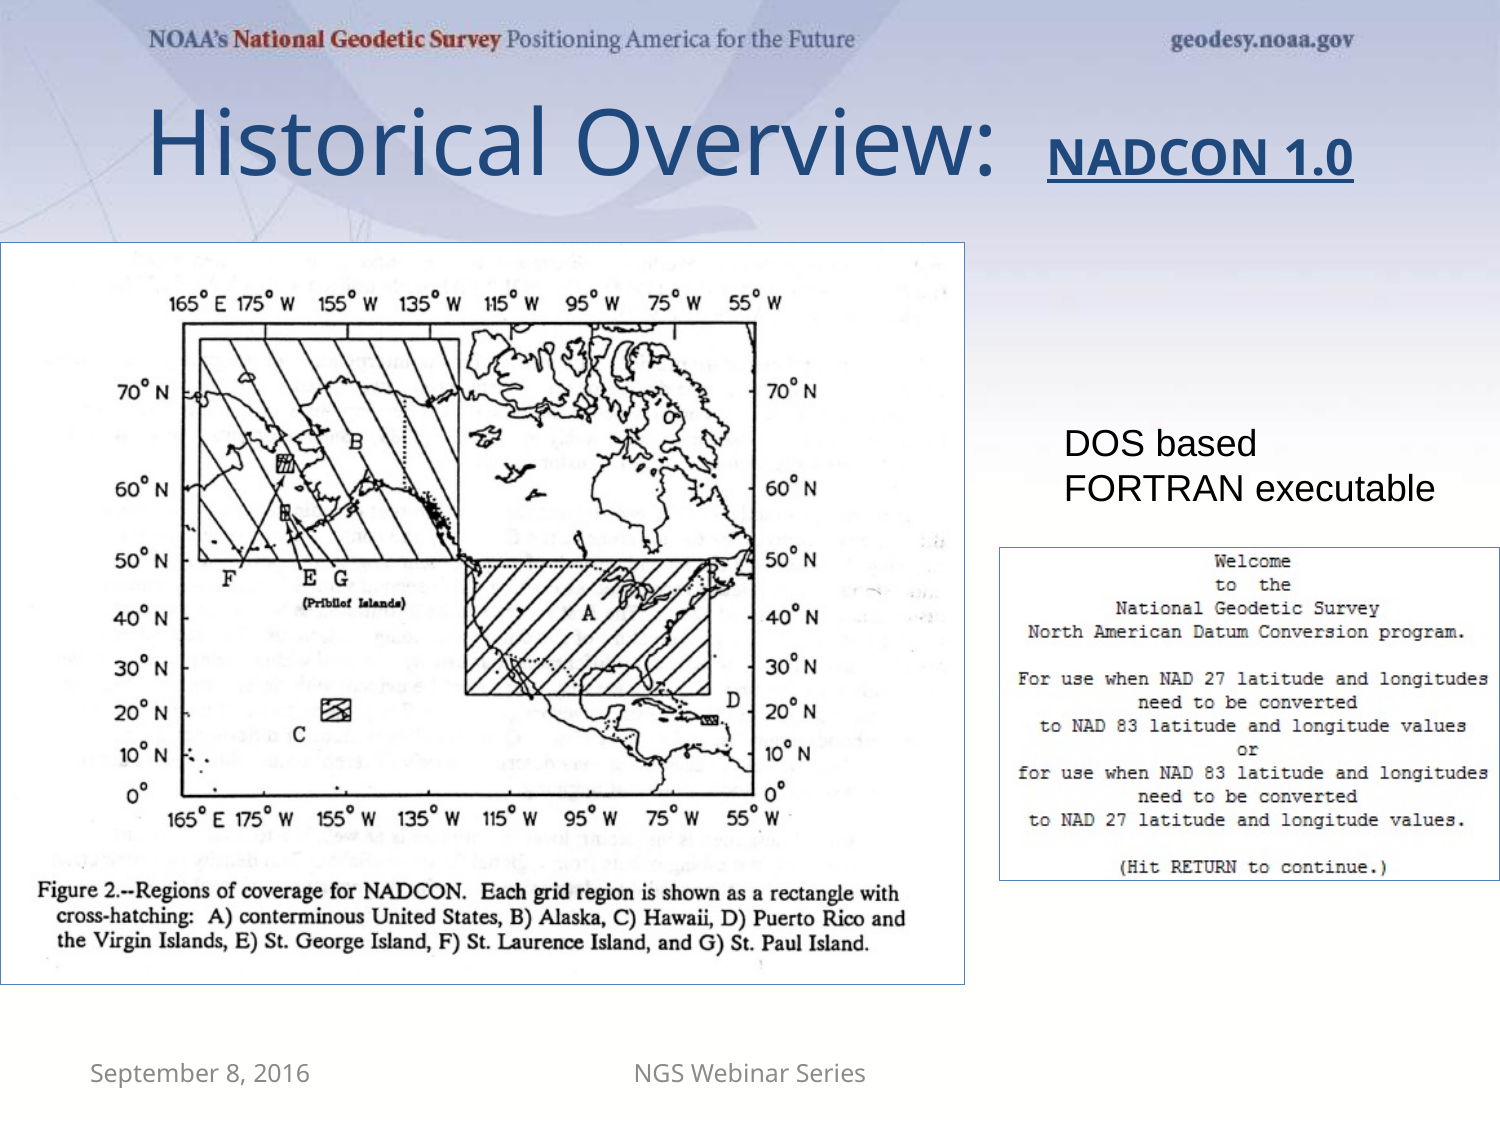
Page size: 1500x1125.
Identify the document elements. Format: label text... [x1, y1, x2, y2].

text_box DOS based FORTRAN executable [1049, 411, 1451, 517]
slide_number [75, 1042, 425, 1103]
title Historical Overview: NADCON 1.0 [75, 45, 1425, 233]
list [0, 241, 965, 985]
picture [0, 0, 1500, 1122]
footer NGS Webinar Series [512, 1042, 988, 1103]
